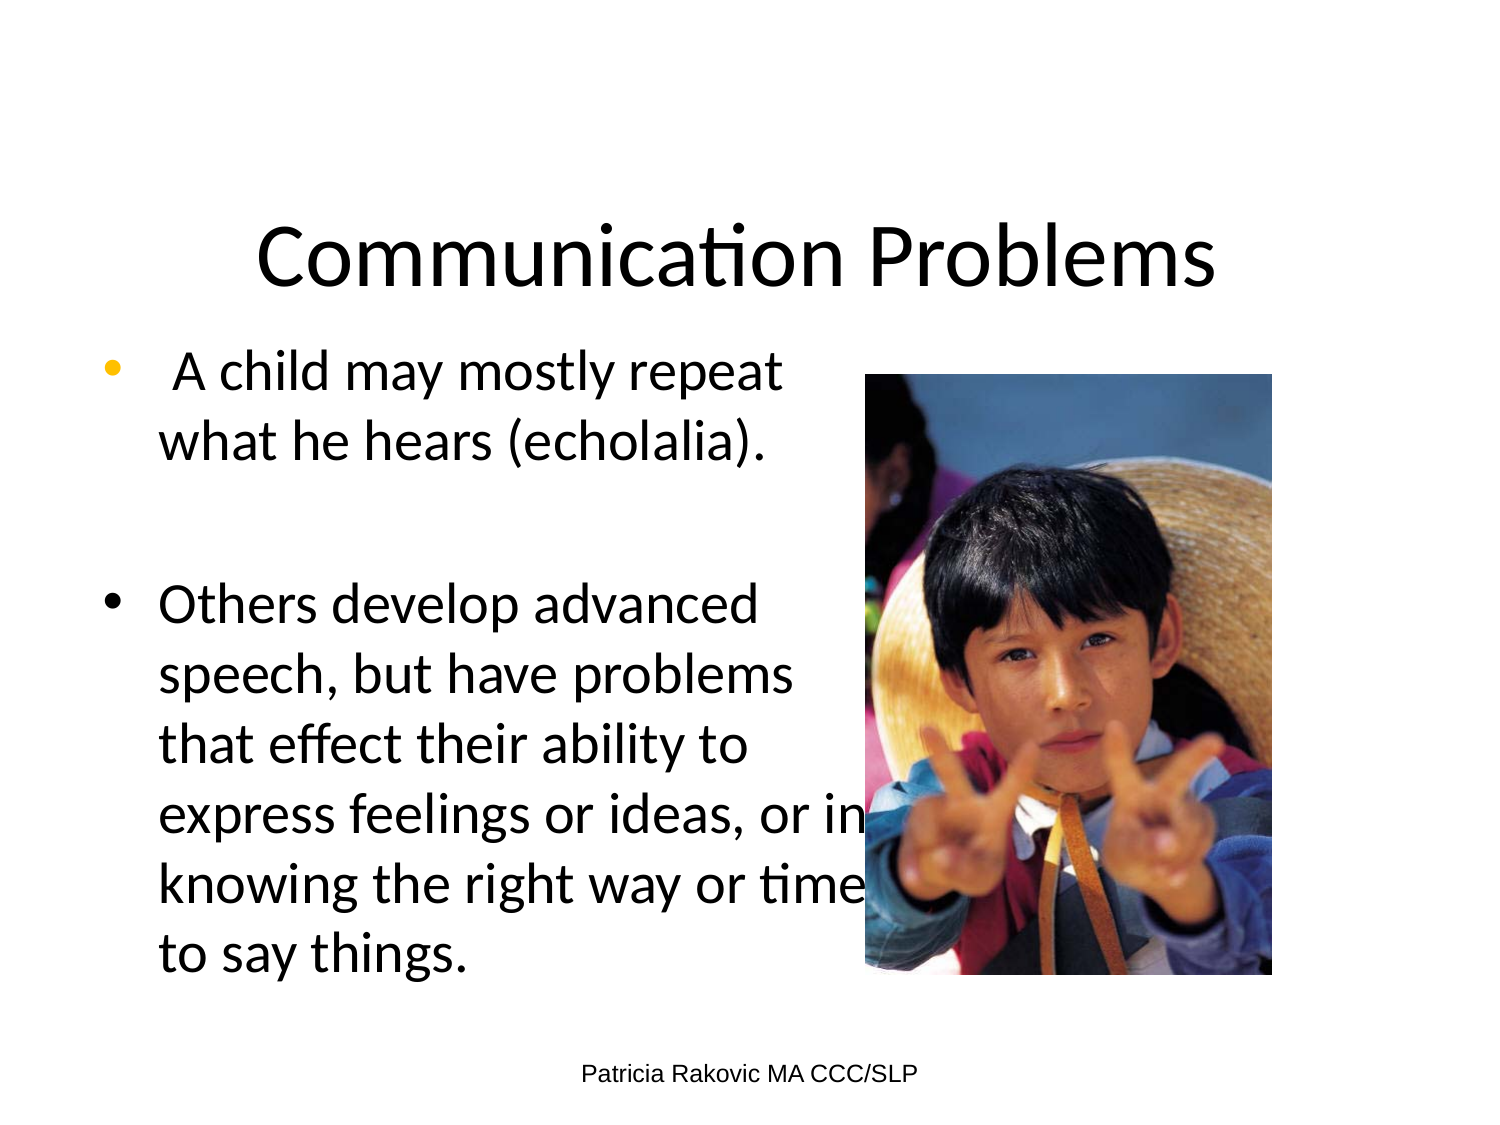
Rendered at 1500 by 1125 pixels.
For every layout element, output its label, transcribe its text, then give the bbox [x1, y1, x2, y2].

footer Patricia Rakovic MA CCC/SLP [512, 1042, 988, 1103]
list A child may mostly repeat what he hears (echolalia). Others develop advanced speech, but have problems that effect their ability to express feelings or ideas, or in knowing the right way or time to say things. [87, 324, 900, 1000]
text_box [865, 374, 1272, 976]
title Communication Problems [87, 142, 1388, 358]
